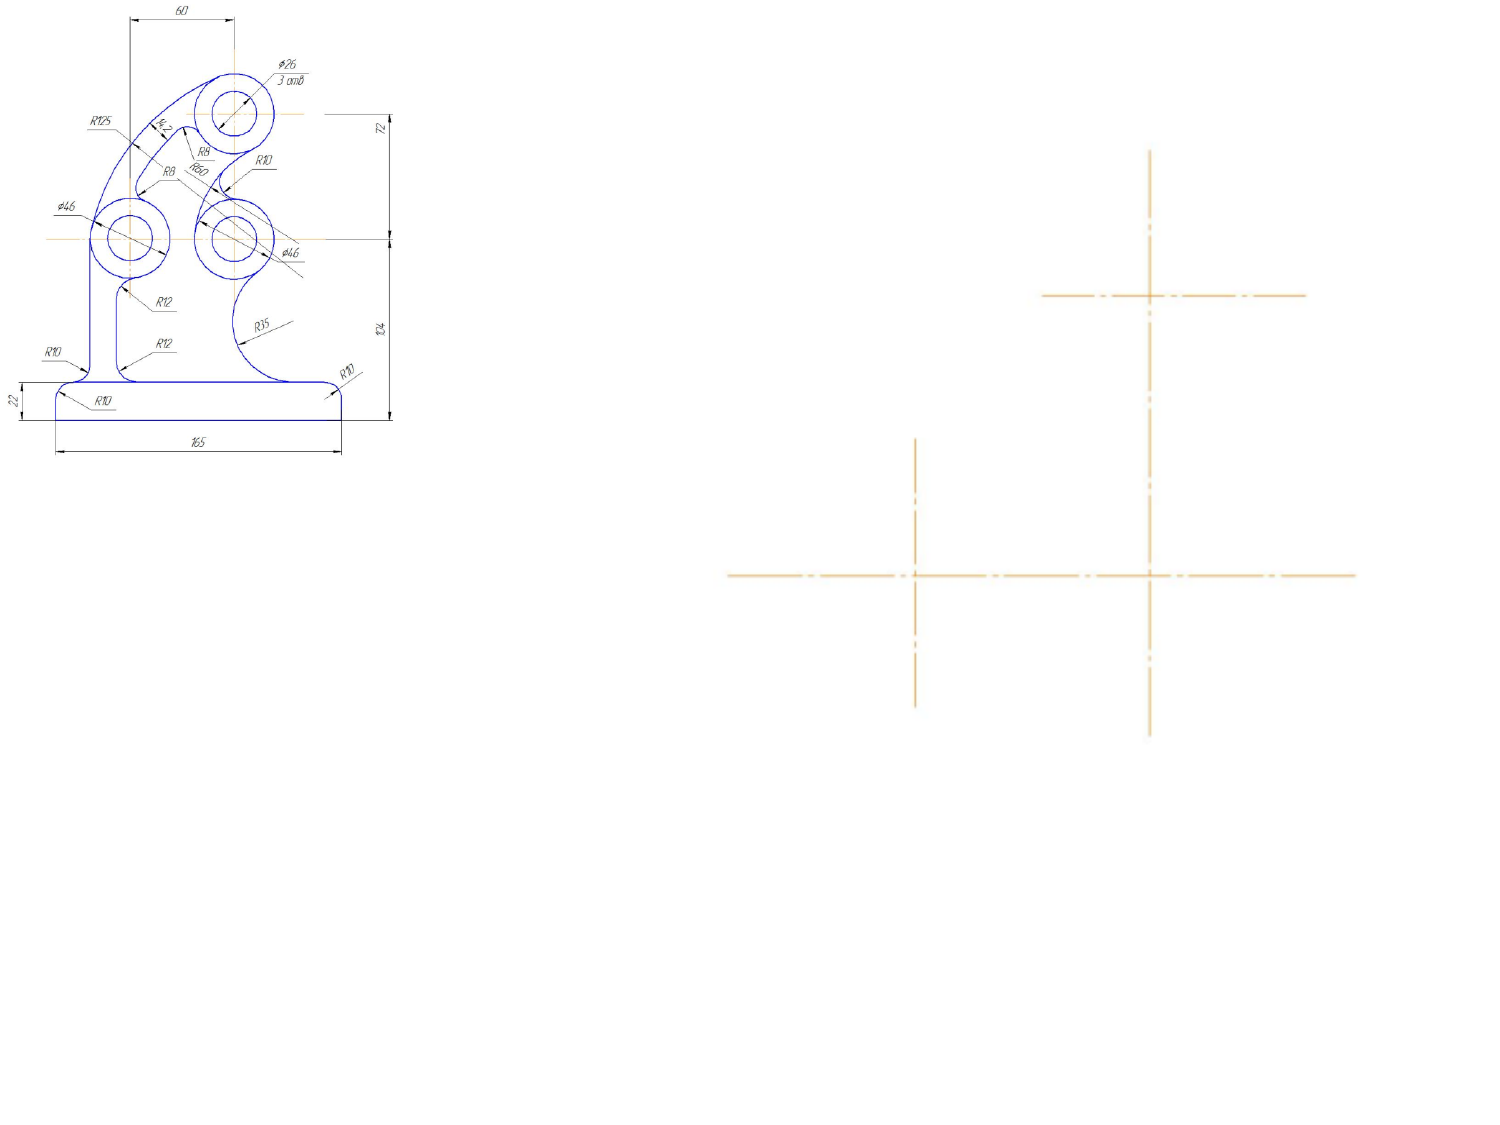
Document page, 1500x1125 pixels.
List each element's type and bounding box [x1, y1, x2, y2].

picture [665, 0, 1500, 1125]
picture [0, 0, 400, 469]
